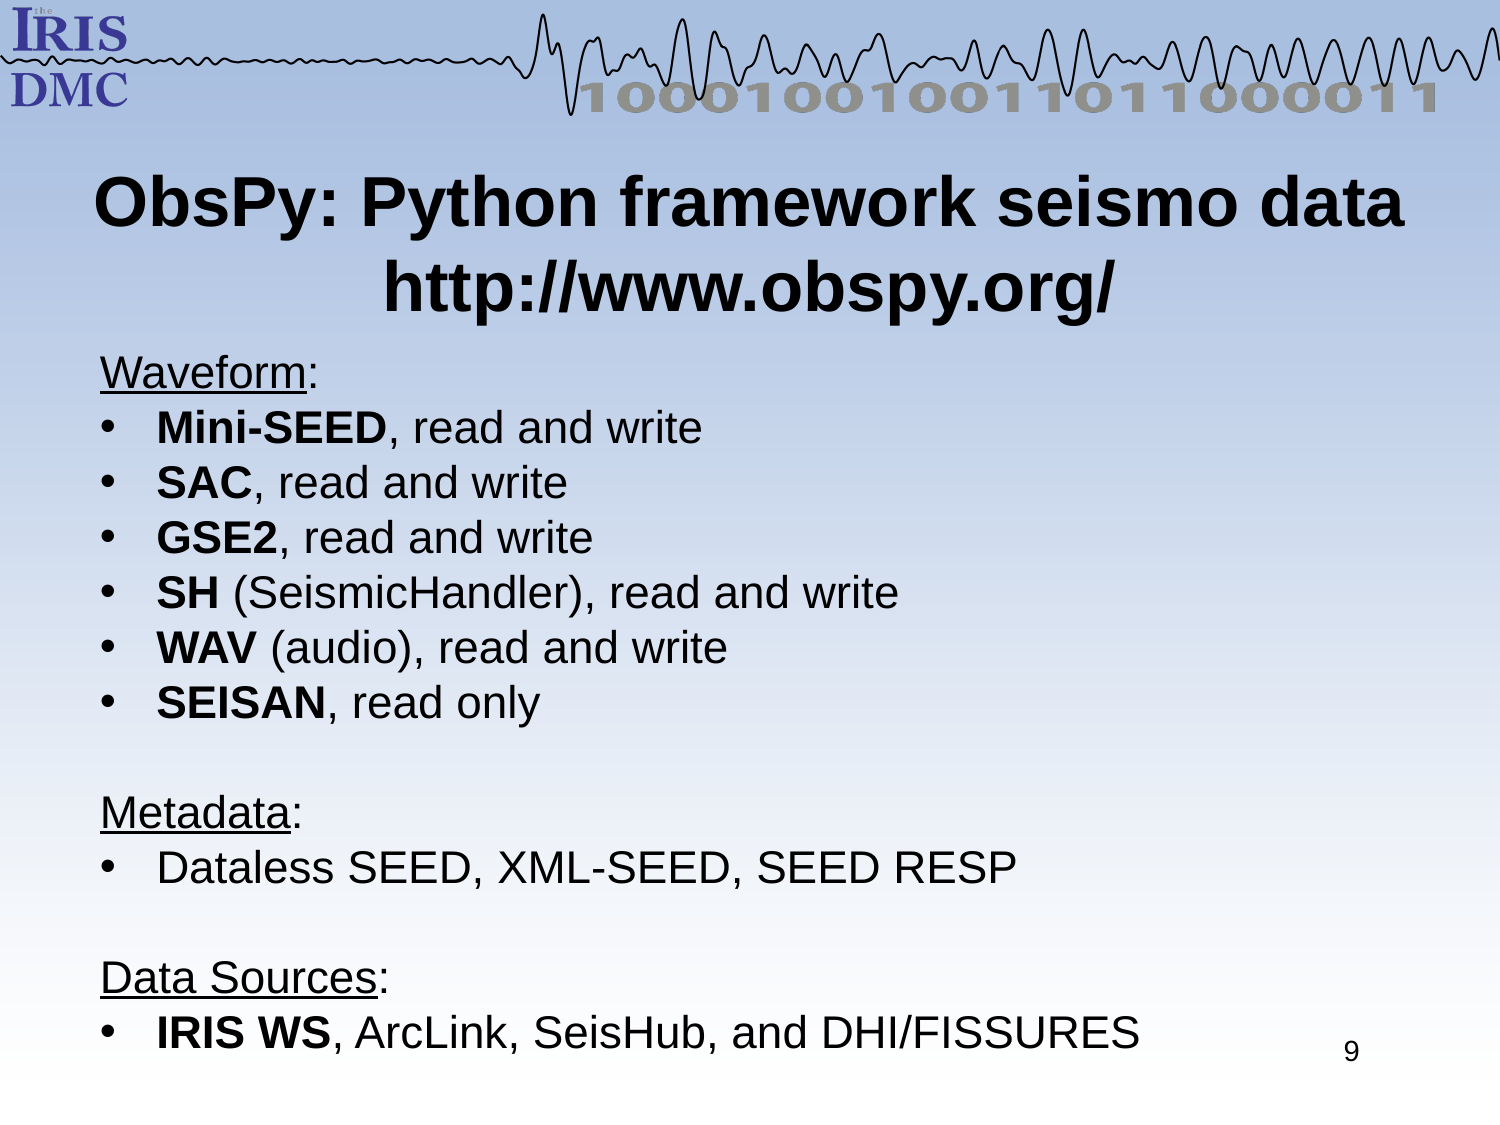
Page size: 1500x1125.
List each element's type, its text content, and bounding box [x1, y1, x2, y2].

title ObsPy: Python framework seismo data http://www.obspy.org/ [0, 127, 1500, 355]
picture [0, 355, 1500, 1125]
picture [0, 0, 1500, 127]
list Waveform: Mini-SEED, read and write SAC, read and write GSE2, read and write SH (SeismicHandler), read and write WAV (audio), read and write SEISAN, read only Metadata: Dataless SEED, XML-SEED, SEED RESP Data Sources: IRIS WS, ArcLink, SeisHub, and DHI/FISSURES [84, 335, 1500, 1091]
slide_number 9 [1062, 1024, 1376, 1101]
